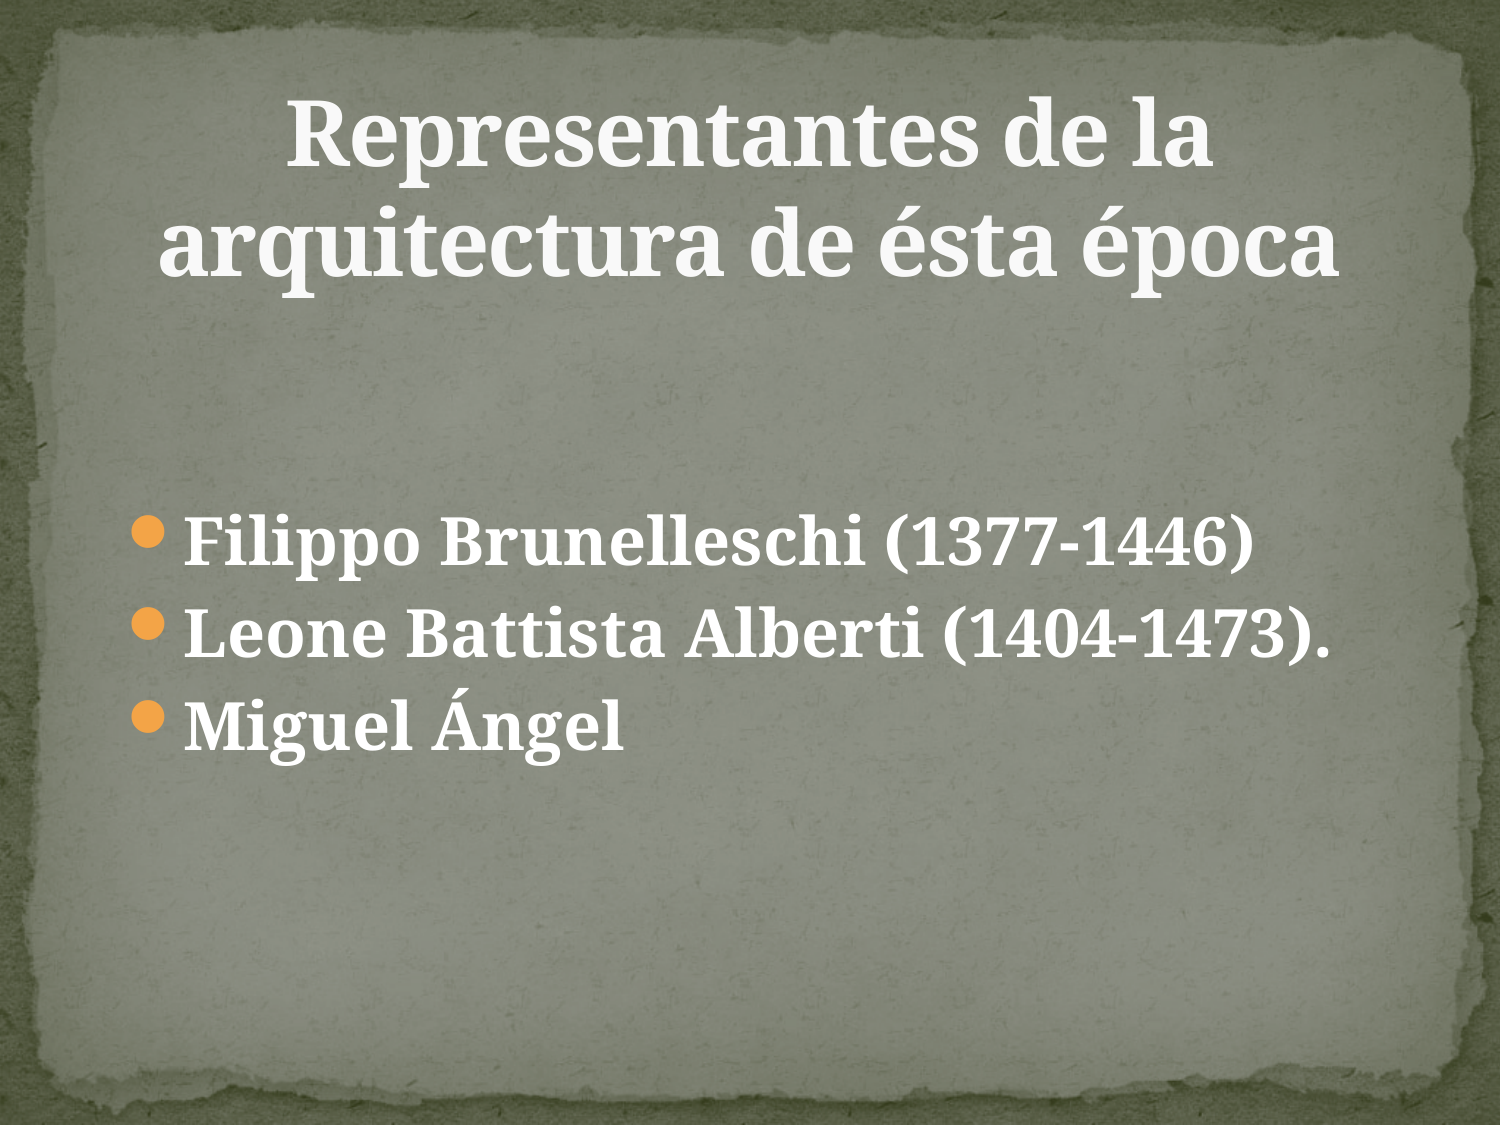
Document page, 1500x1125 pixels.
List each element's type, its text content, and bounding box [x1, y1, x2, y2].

title Representantes de la arquitectura de ésta época [74, 102, 1425, 303]
list Filippo Brunelleschi (1377-1446) Leone Battista Alberti (1404-1473). Miguel Ángel [112, 491, 1463, 1125]
